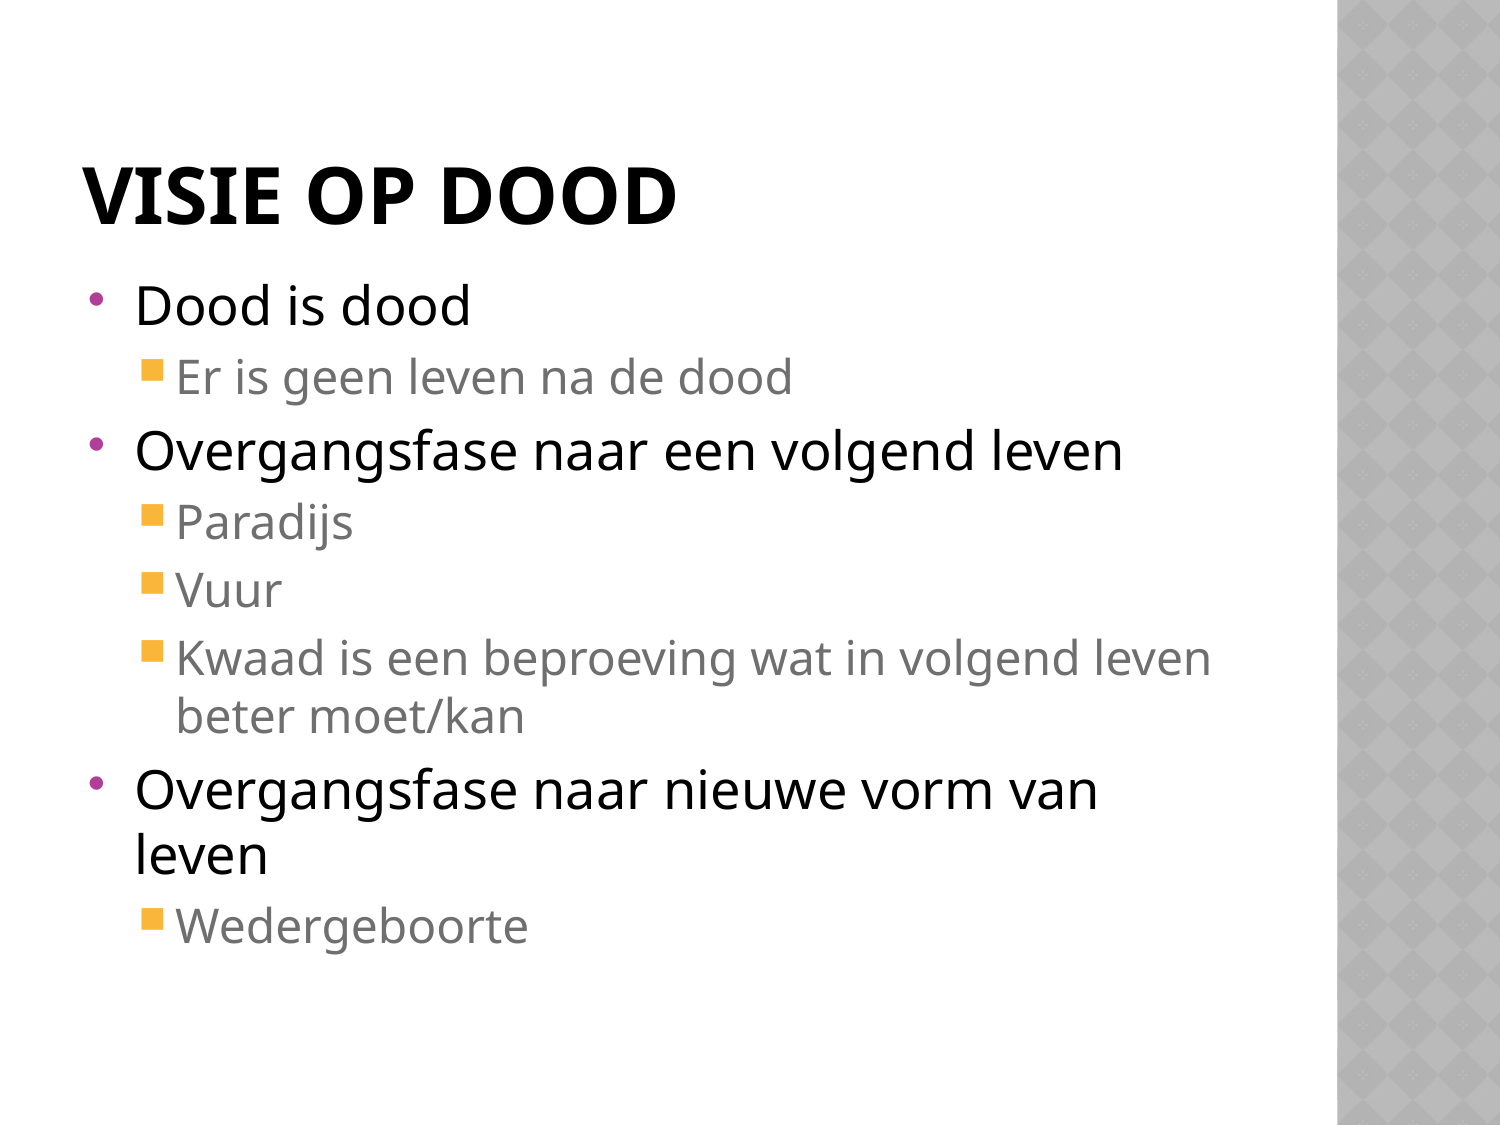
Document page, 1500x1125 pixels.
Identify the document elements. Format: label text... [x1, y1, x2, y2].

list Dood is dood Er is geen leven na de dood Overgangsfase naar een volgend leven Paradijs Vuur Kwaad is een beproeving wat in volgend leven beter moet/kan Overgangsfase naar nieuwe vorm van leven Wedergeboorte [75, 264, 1263, 1059]
title Visie op dood [75, 52, 1263, 240]
